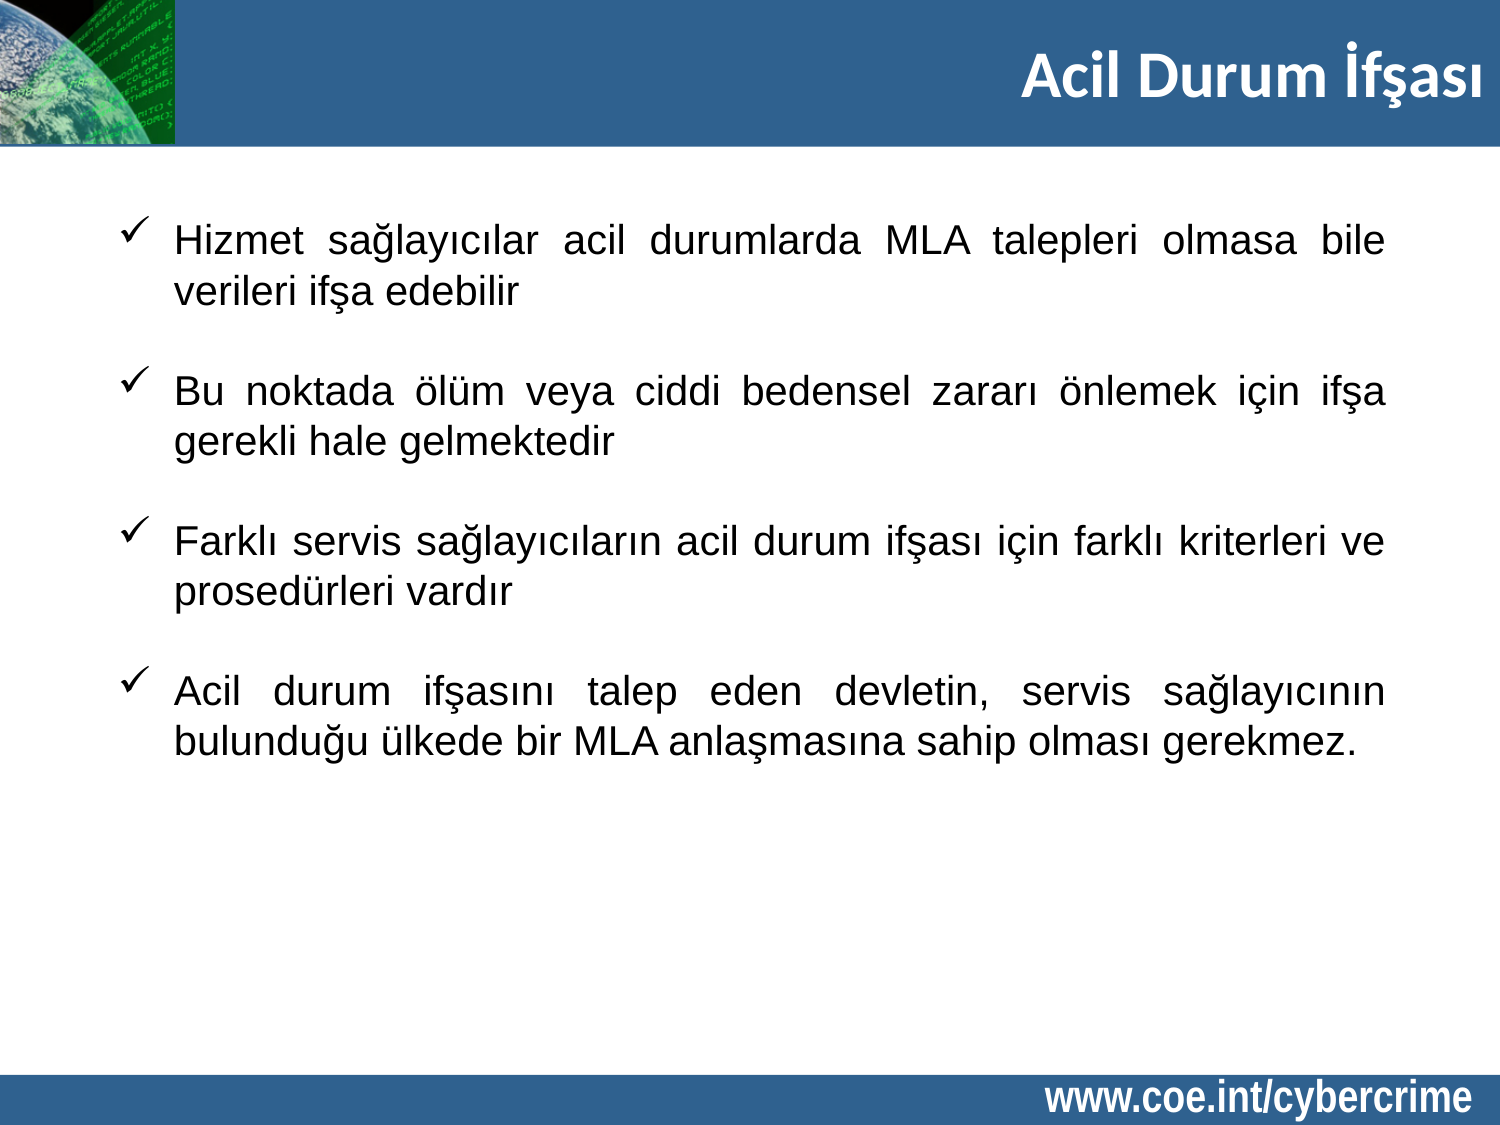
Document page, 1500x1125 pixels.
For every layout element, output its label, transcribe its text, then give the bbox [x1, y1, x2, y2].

text_box [0, 1073, 1030, 1125]
picture [0, 0, 175, 144]
text_box www.coe.int/cybercrime [1030, 1059, 1500, 1125]
text_box Acil Durum İfşası [177, 0, 1500, 149]
text_box Hizmet sağlayıcılar acil durumlarda MLA talepleri olmasa bile verileri ifşa edebilir Bu noktada ölüm veya ciddi bedensel zararı önlemek için ifşa gerekli hale gelmektedir Farklı servis sağlayıcıların acil durum ifşası için farklı kriterleri ve prosedürleri vardır Acil durum ifşasını talep eden devletin, servis sağlayıcının bulunduğu ülkede bir MLA anlaşmasına sahip olması gerekmez. [102, 205, 1402, 771]
